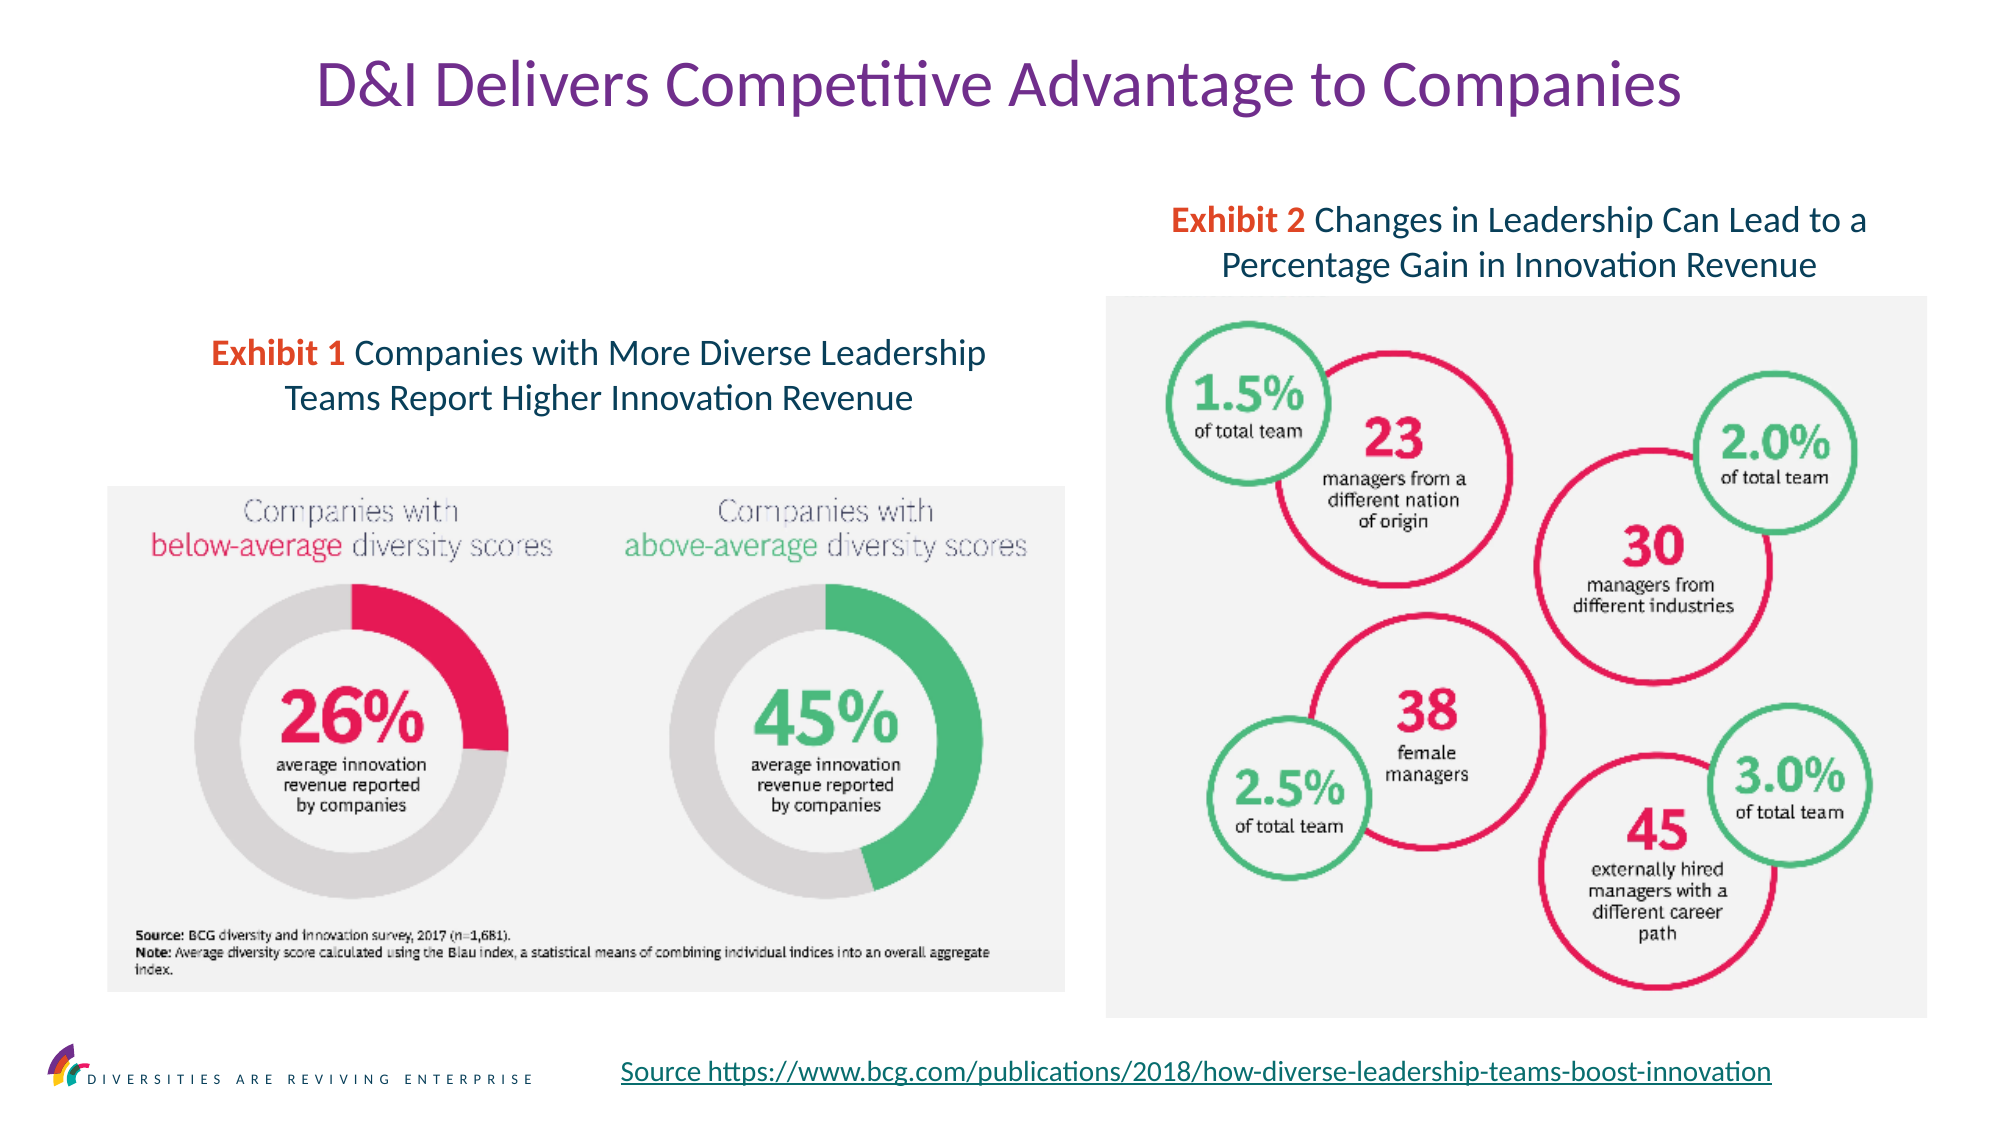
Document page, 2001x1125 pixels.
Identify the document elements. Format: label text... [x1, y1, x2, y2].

text_box Exhibit 2 Changes in Leadership Can Lead to a Percentage Gain in Innovation Revenue [1085, 187, 1955, 293]
text_box Source https://www.bcg.com/publications/2018/how-diverse-leadership-teams-boost-innovation [605, 1044, 1942, 1095]
picture [1105, 296, 1928, 1018]
text_box Exhibit 1 Companies with More Diverse Leadership Teams Report Higher Innovation Revenue [164, 320, 1034, 425]
picture [107, 486, 1065, 992]
text_box D&I Delivers Competitive Advantage to Companies [130, 41, 1869, 173]
